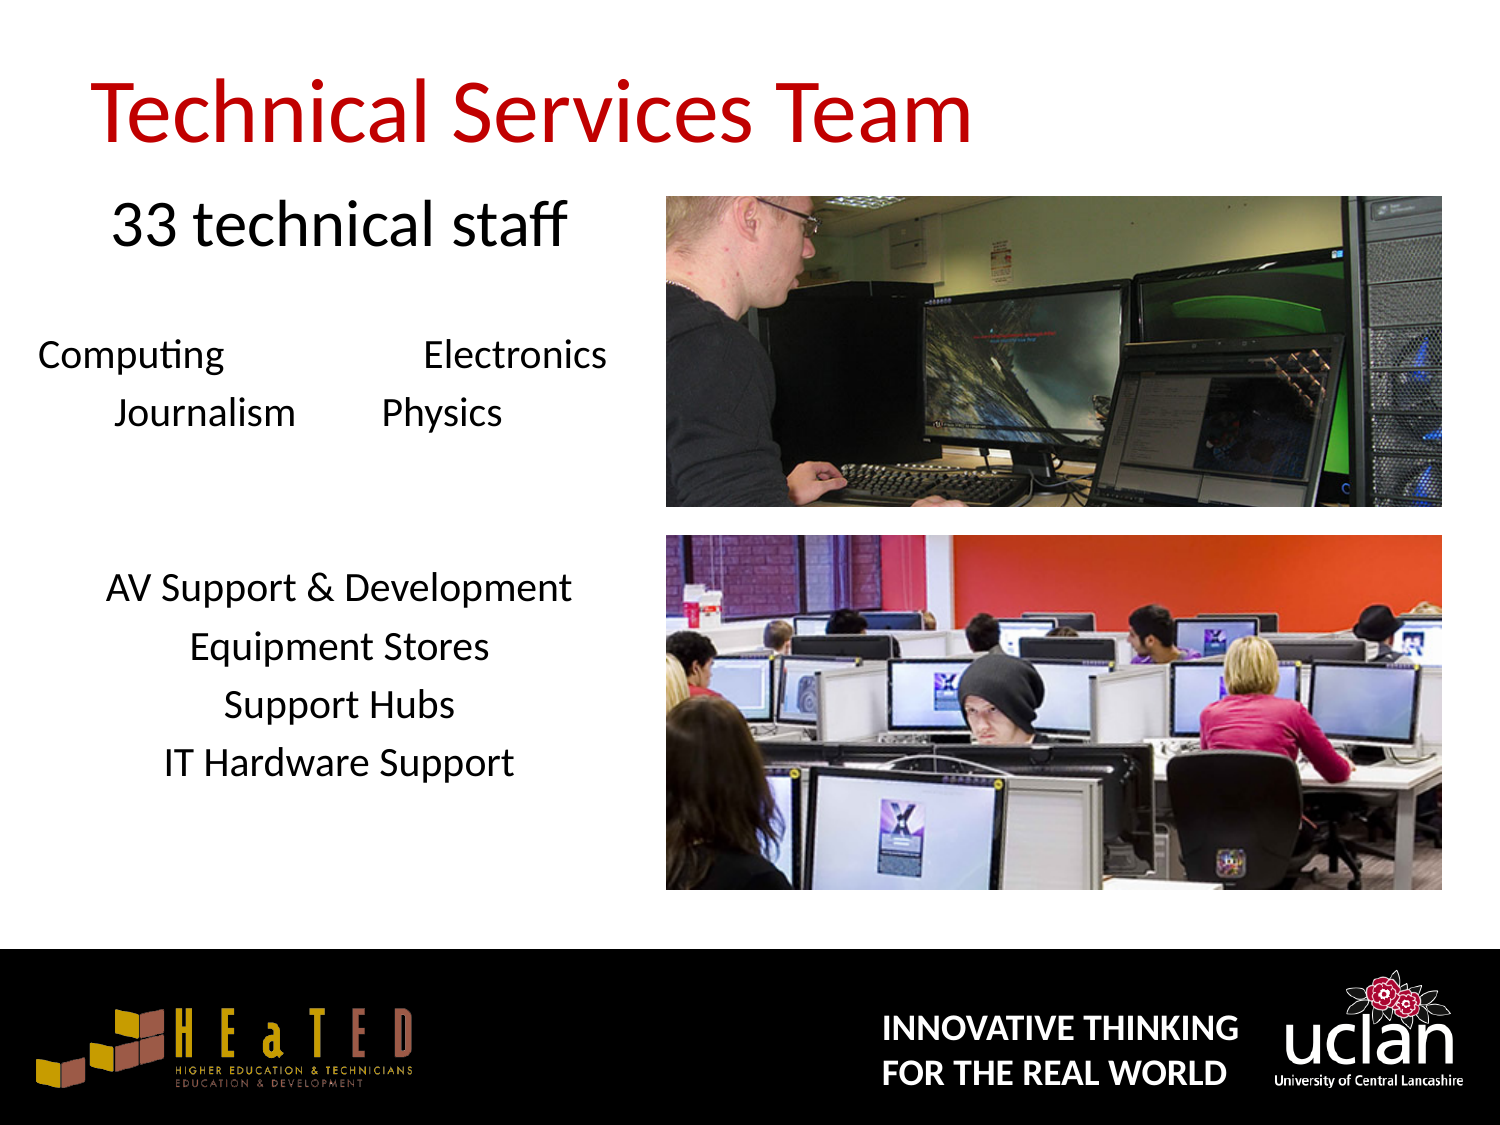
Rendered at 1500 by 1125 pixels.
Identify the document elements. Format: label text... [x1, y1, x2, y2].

text_box 33 technical staff Computing Electronics Journalism Physics AV Support & Development Equipment Stores Support Hubs IT Hardware Support [23, 172, 656, 911]
picture [666, 535, 1442, 890]
picture [36, 1008, 412, 1088]
title Technical Services Team [75, 11, 1425, 200]
picture [1275, 969, 1463, 1088]
picture [666, 196, 1442, 507]
